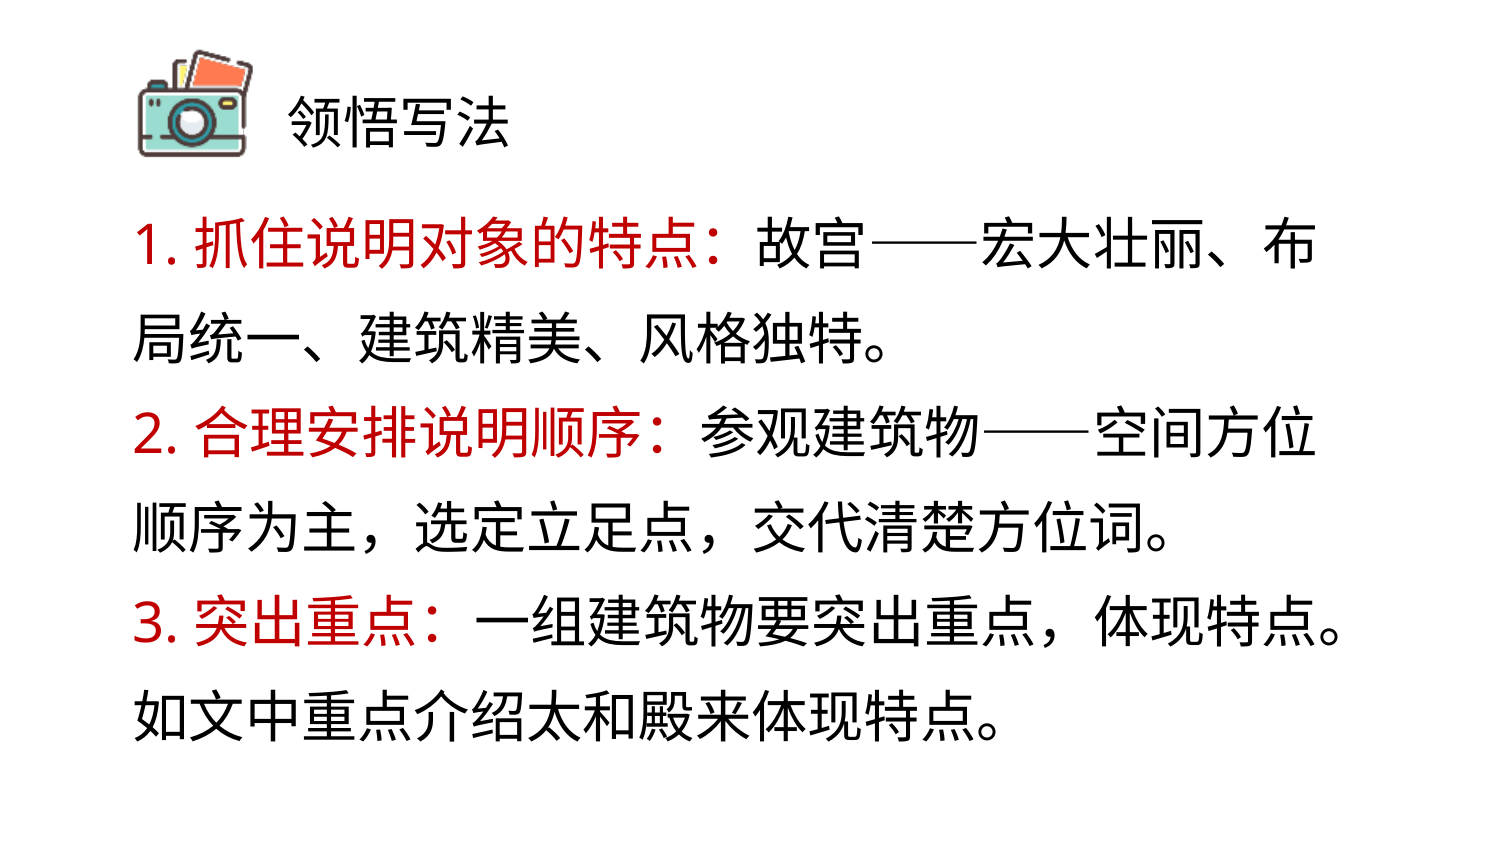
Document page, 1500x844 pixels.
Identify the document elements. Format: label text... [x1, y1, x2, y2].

text_box 1.抓住说明对象的特点：故宫——宏大壮丽、布局统一、建筑精美、风格独特。 2.合理安排说明顺序：参观建筑物——空间方位顺序为主，选定立足点，交代清楚方位词。 3.突出重点：一组建筑物要突出重点，体现特点。如文中重点介绍太和殿来体现特点。 [121, 175, 1337, 754]
text_box 领悟写法 [275, 84, 526, 157]
picture [120, 32, 265, 177]
